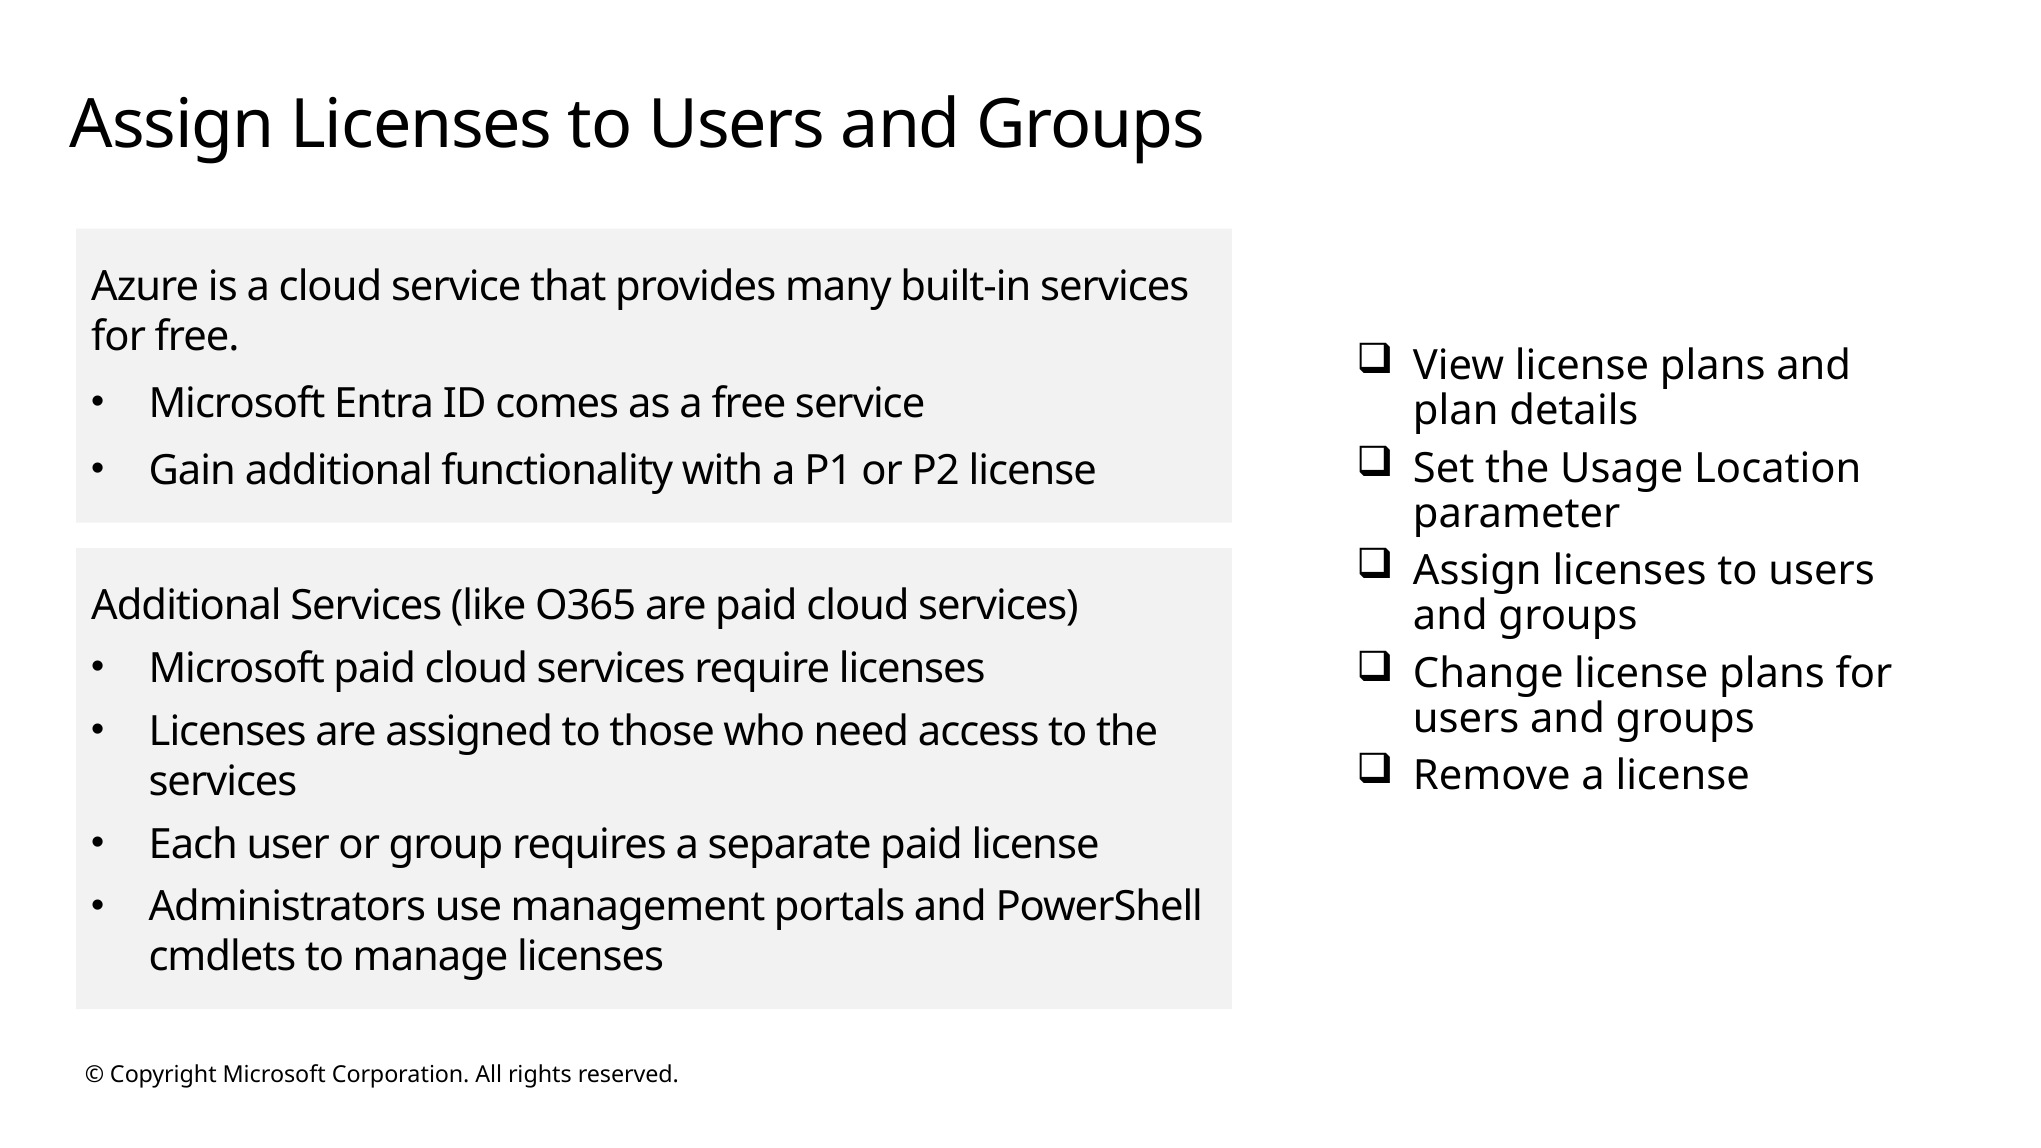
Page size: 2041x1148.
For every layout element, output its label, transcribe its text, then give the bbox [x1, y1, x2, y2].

text_box Additional Services (like O365 are paid cloud services) Microsoft paid cloud services require licenses Licenses are assigned to those who need access to the services Each user or group requires a separate paid license Administrators use management portals and PowerShell cmdlets to manage licenses [76, 548, 1232, 1010]
text_box View license plans and plan details Set the Usage Location parameter Assign licenses to users and groups Change license plans for users and groups Remove a license [1326, 319, 1927, 823]
title Assign Licenses to Users and Groups [70, 73, 1968, 188]
text_box Azure is a cloud service that provides many built-in services for free. Microsoft Entra ID comes as a free service Gain additional functionality with a P1 or P2 license [76, 228, 1232, 523]
